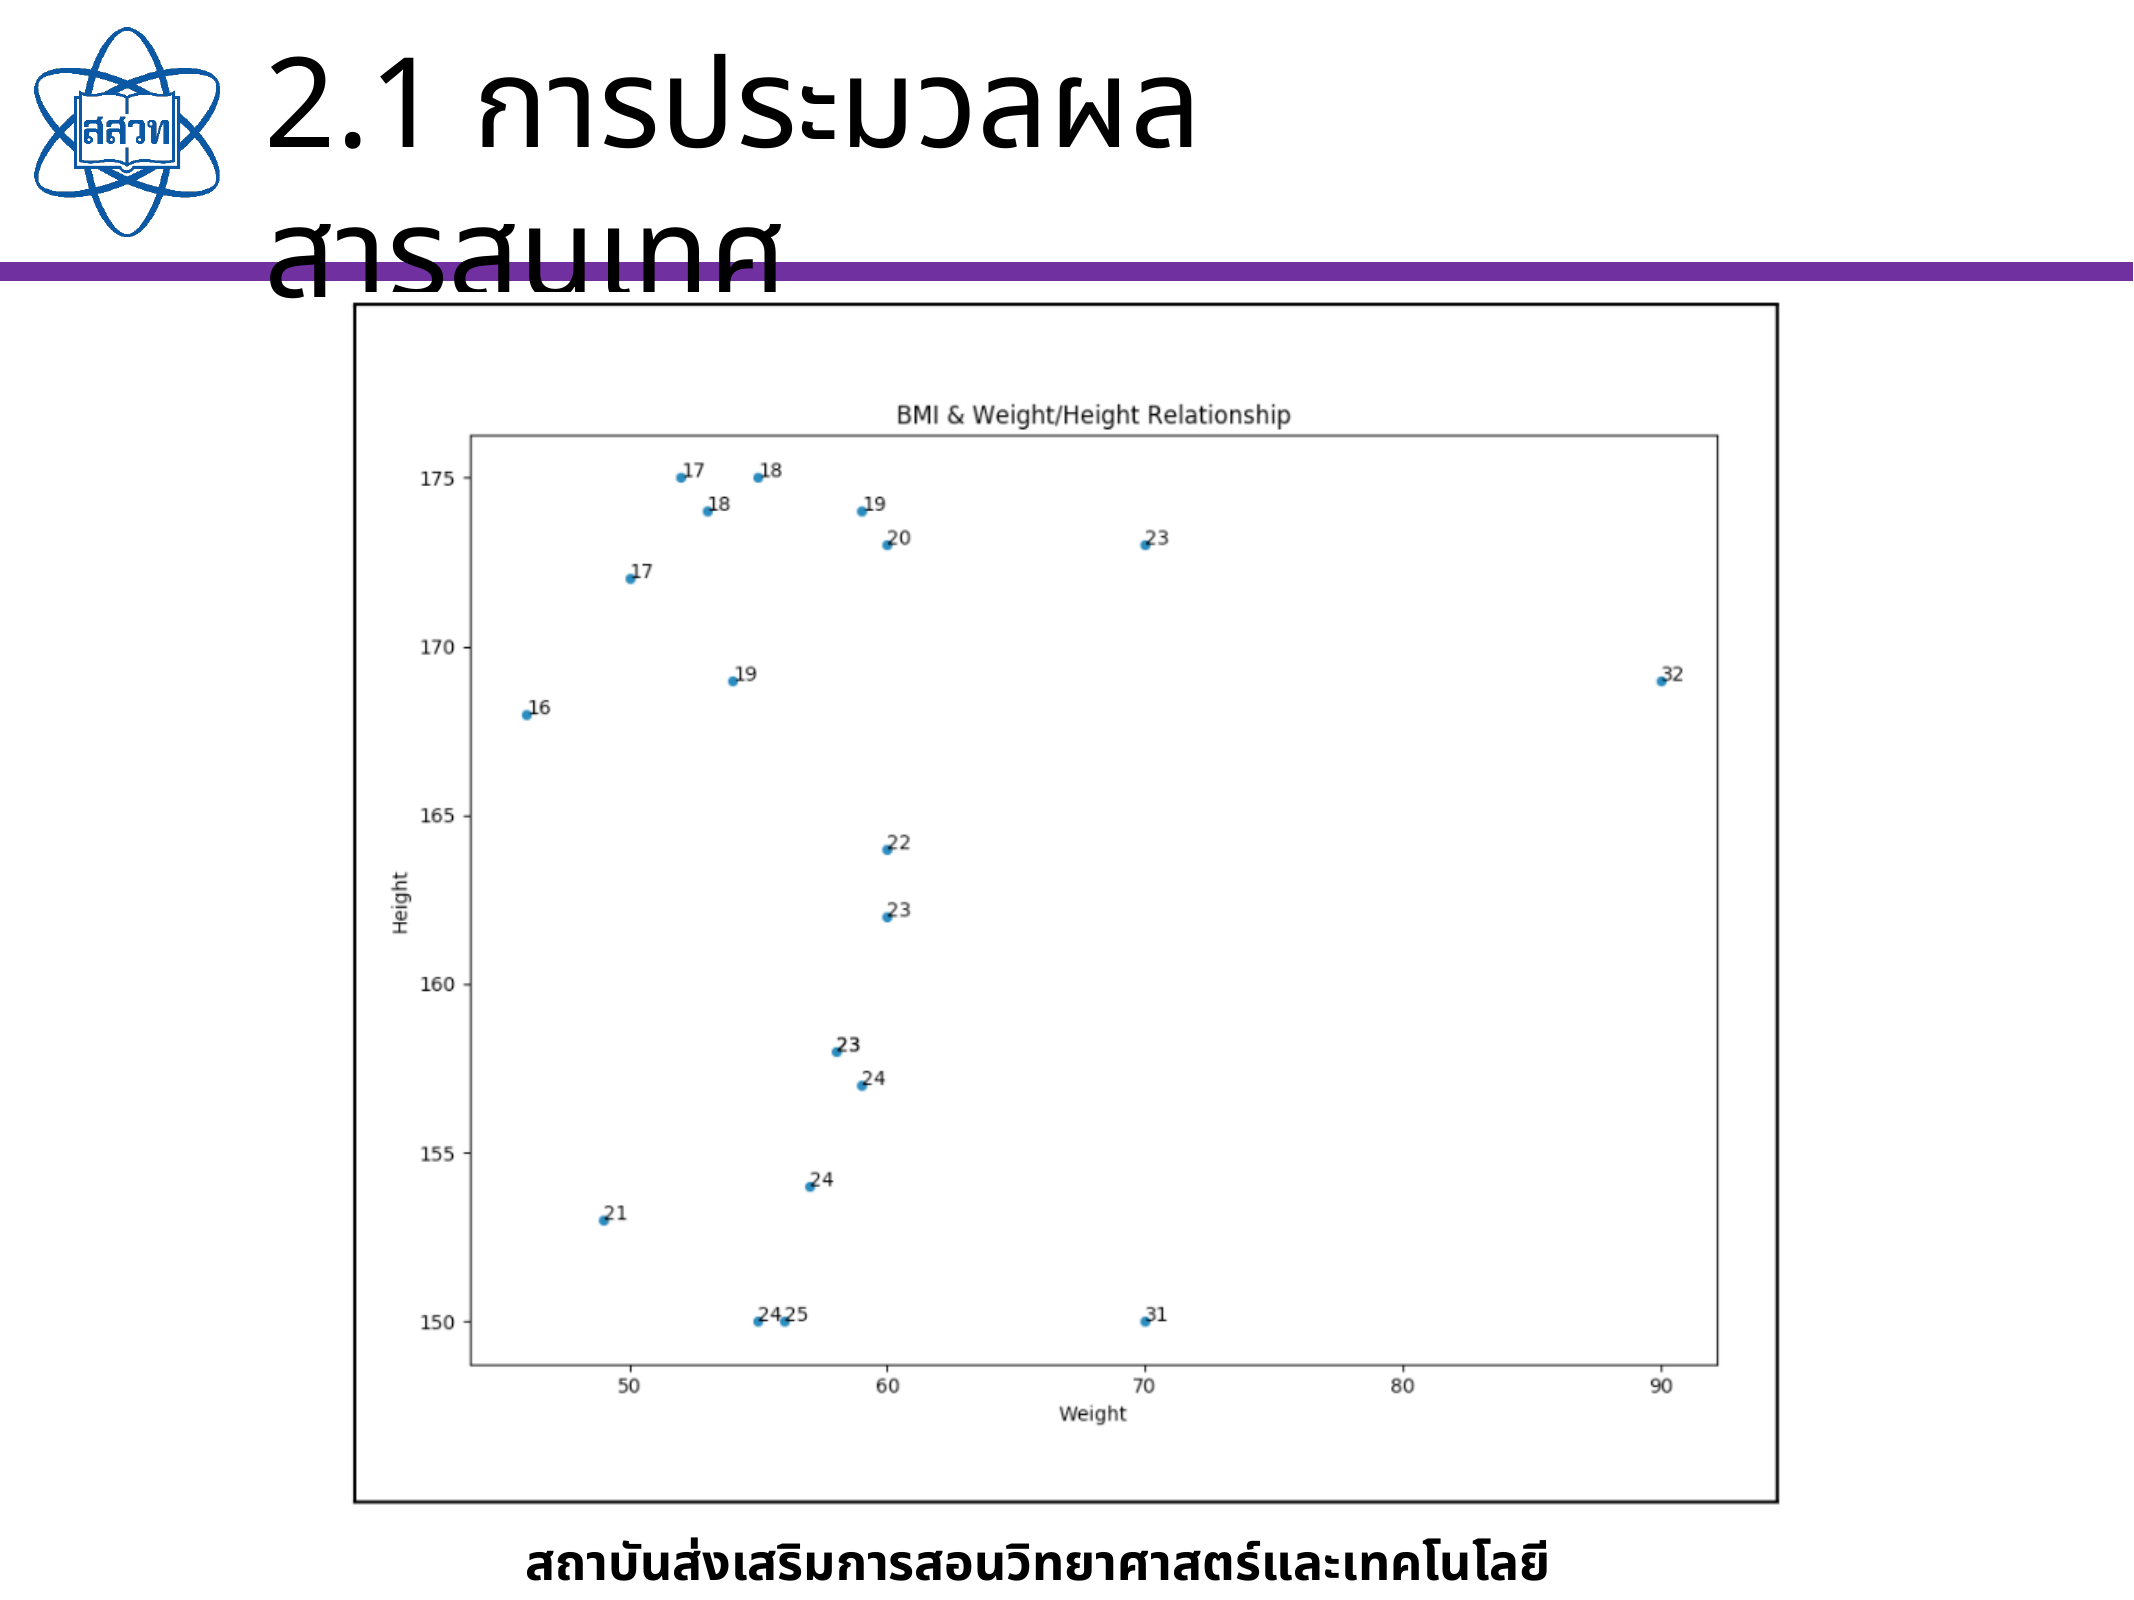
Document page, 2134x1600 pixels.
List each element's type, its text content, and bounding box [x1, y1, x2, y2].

text_box 2.1 การประมวลผลสารสนเทศ [256, 88, 1347, 257]
text_box สถาบันส่งเสริมการสอนวิทยาศาสตร์และเทคโนโลยี [74, 1522, 2002, 1589]
picture [33, 27, 220, 237]
picture [341, 292, 1792, 1514]
